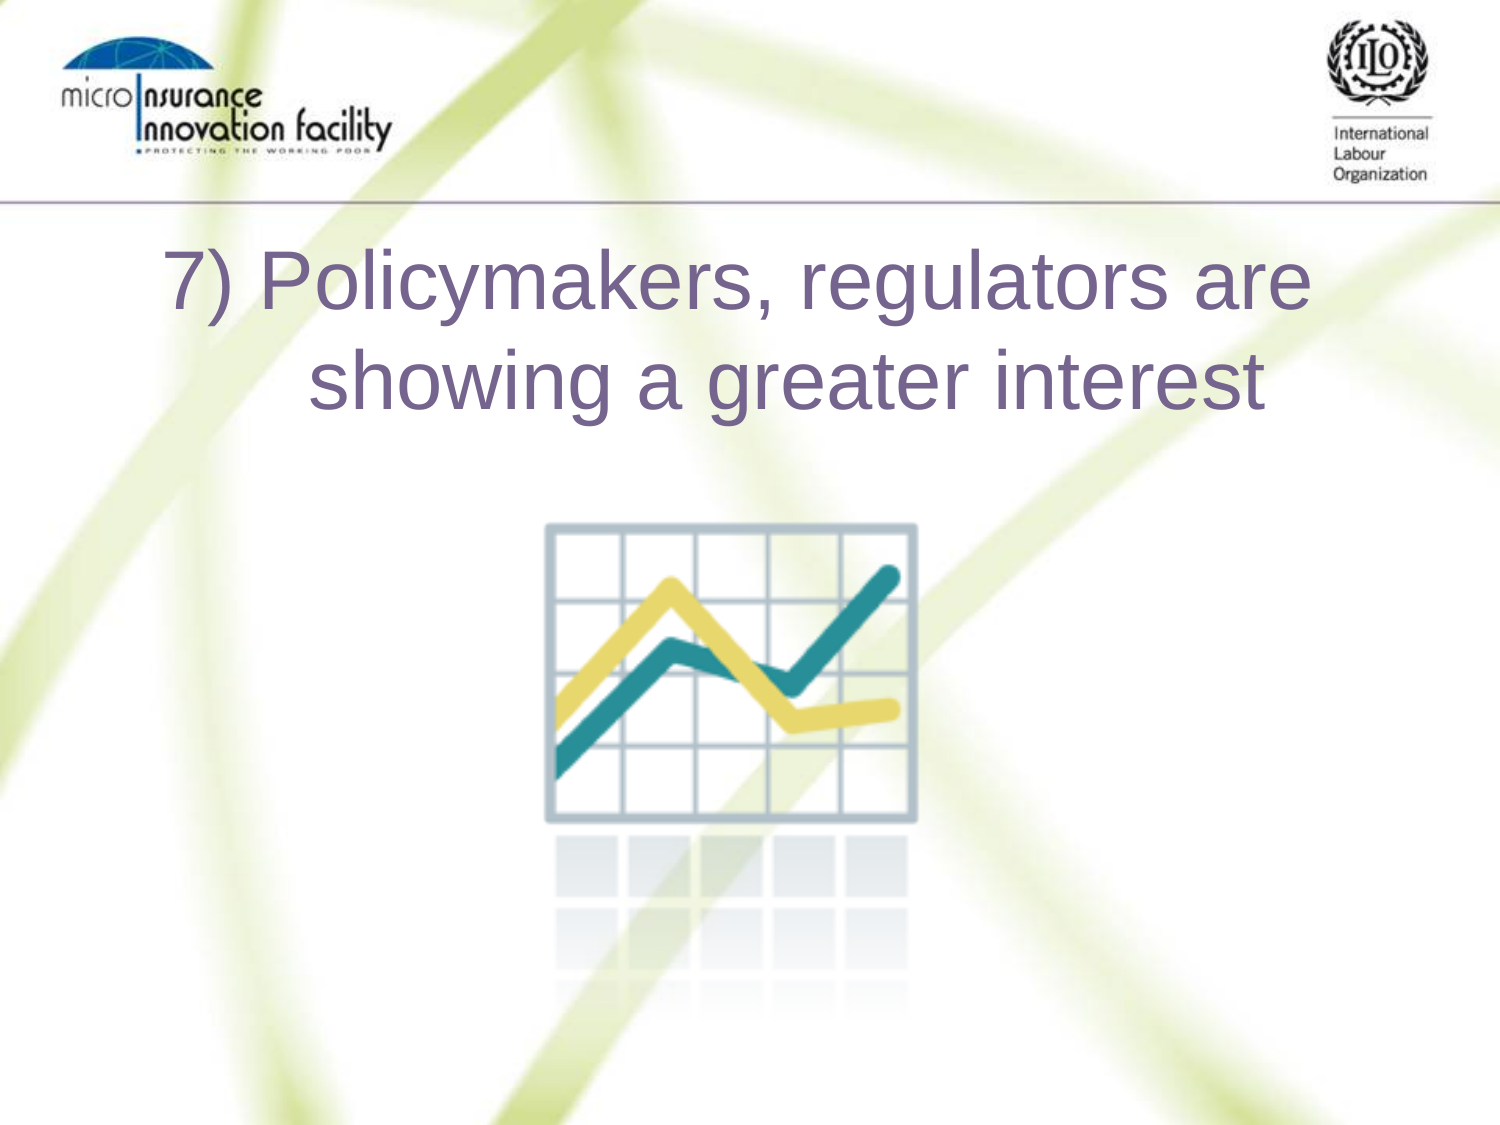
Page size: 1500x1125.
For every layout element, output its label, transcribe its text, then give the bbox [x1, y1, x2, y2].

title 7) Policymakers, regulators are showing a greater interest [100, 255, 1376, 497]
picture [0, 0, 1500, 1125]
